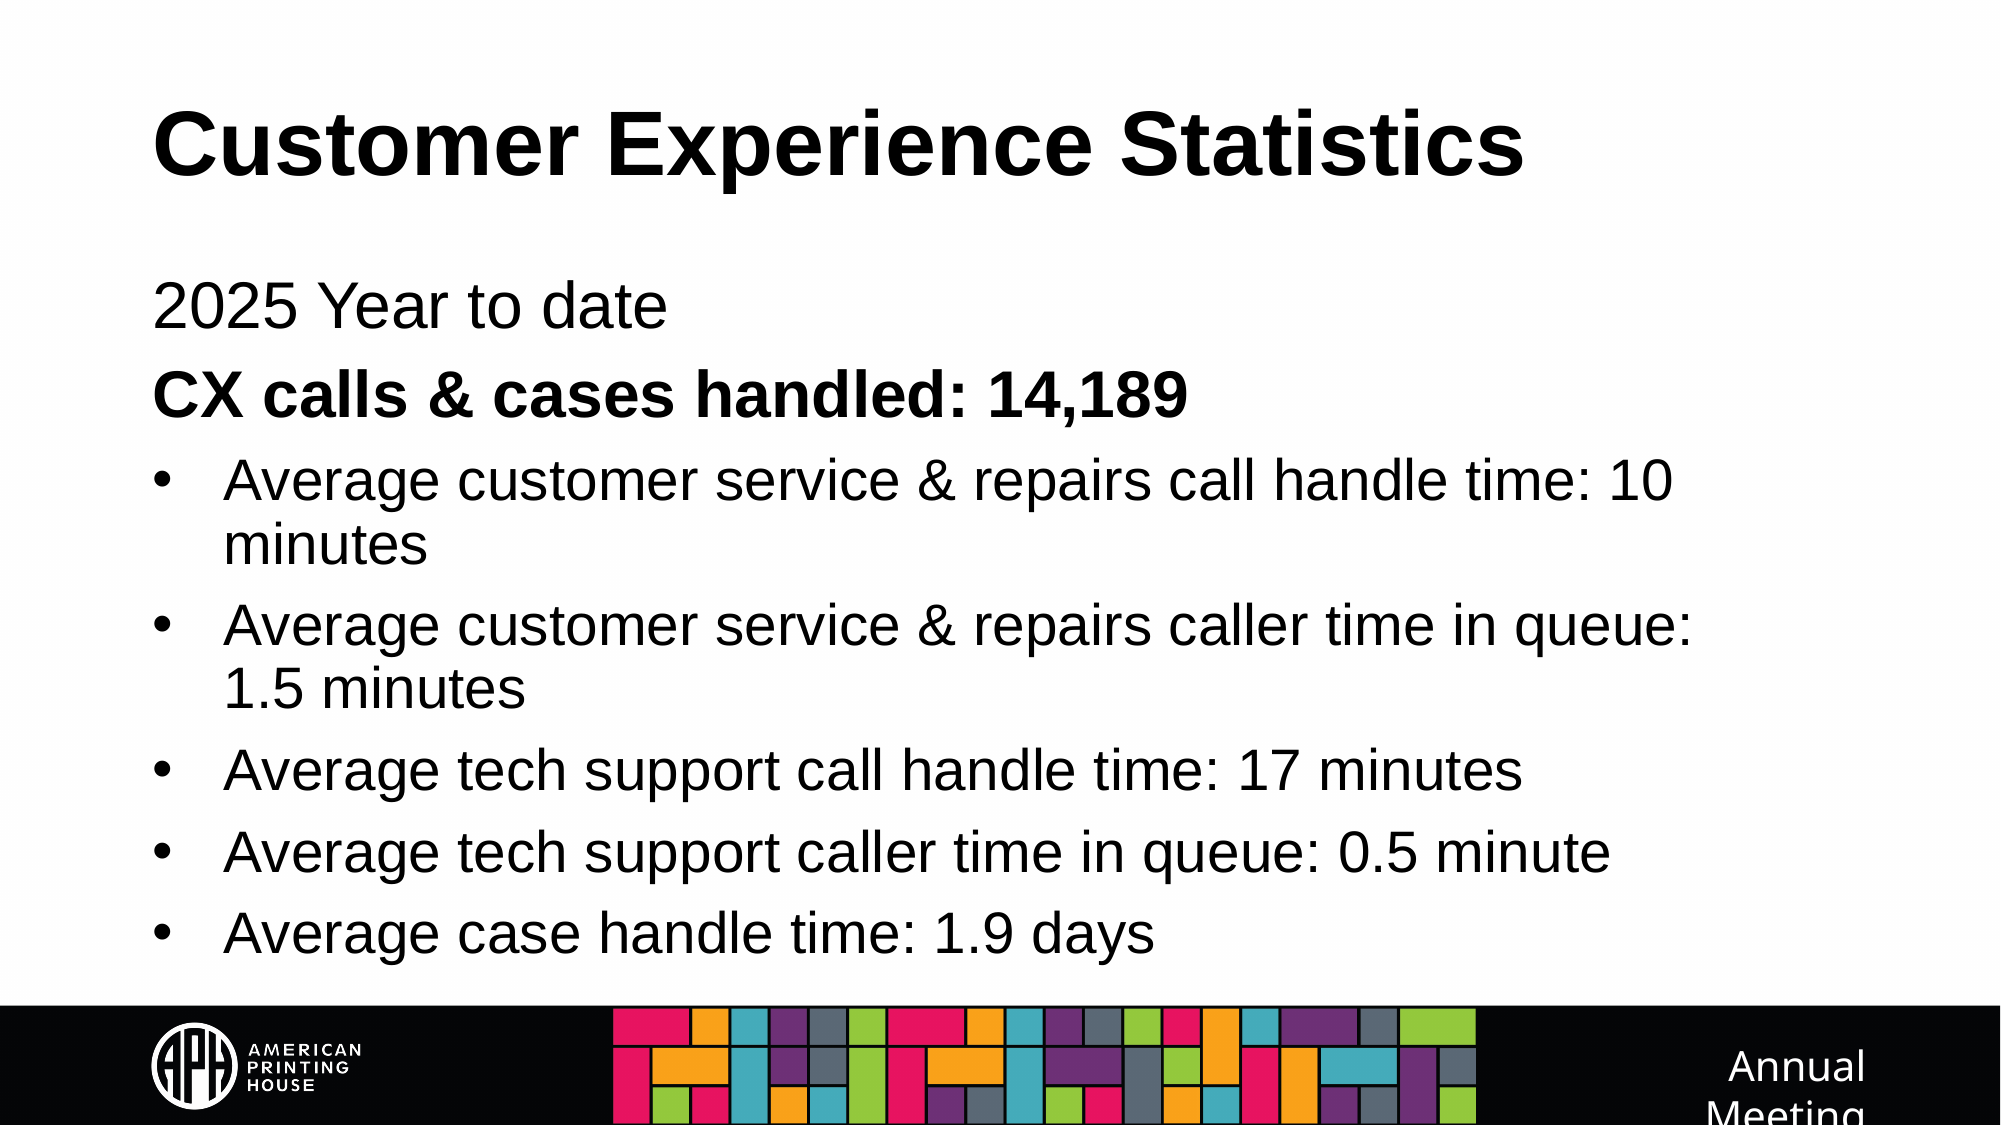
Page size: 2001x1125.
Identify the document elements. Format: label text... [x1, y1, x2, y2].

picture [1748, 1111, 1760, 1118]
title Customer Experience Statistics [137, 59, 1863, 232]
list 2025 Year to date CX calls & cases handled: 14,189 Average customer service & repairs call handle time: 10 minutes Average customer service & repairs caller time in queue: 1.5 minutes Average tech support call handle time: 17 minutes Average tech support caller time in queue: 0.5 minute Average case handle time: 1.9 days [137, 263, 1736, 974]
picture [1727, 1107, 1734, 1125]
picture [1771, 1111, 1783, 1118]
picture [0, 0, 2001, 1125]
picture [1821, 1111, 1833, 1125]
picture [1846, 1111, 1858, 1125]
picture [1711, 1105, 1719, 1125]
